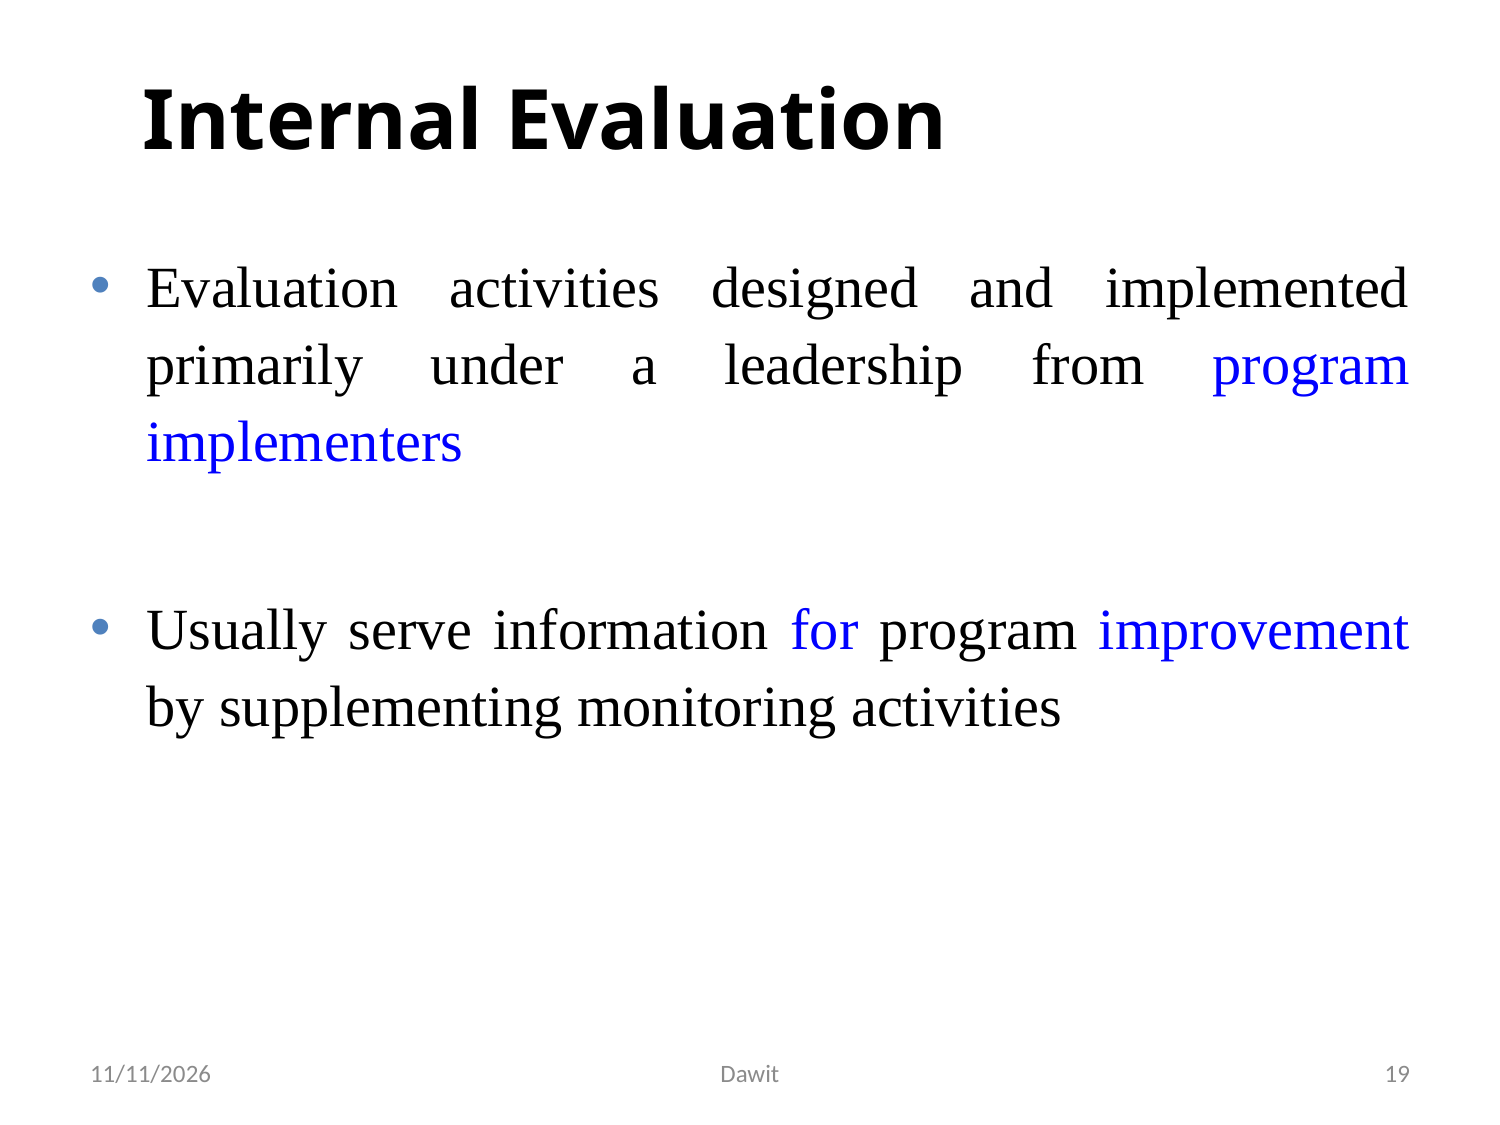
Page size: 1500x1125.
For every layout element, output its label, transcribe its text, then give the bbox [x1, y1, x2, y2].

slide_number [75, 1042, 425, 1103]
title Internal Evaluation [75, 45, 1038, 188]
list Evaluation activities designed and implemented primarily under a leadership from program implementers Usually serve information for program improvement by supplementing monitoring activities [75, 235, 1425, 978]
footer Dawit [512, 1042, 988, 1103]
slide_number 19 [1074, 1042, 1425, 1103]
